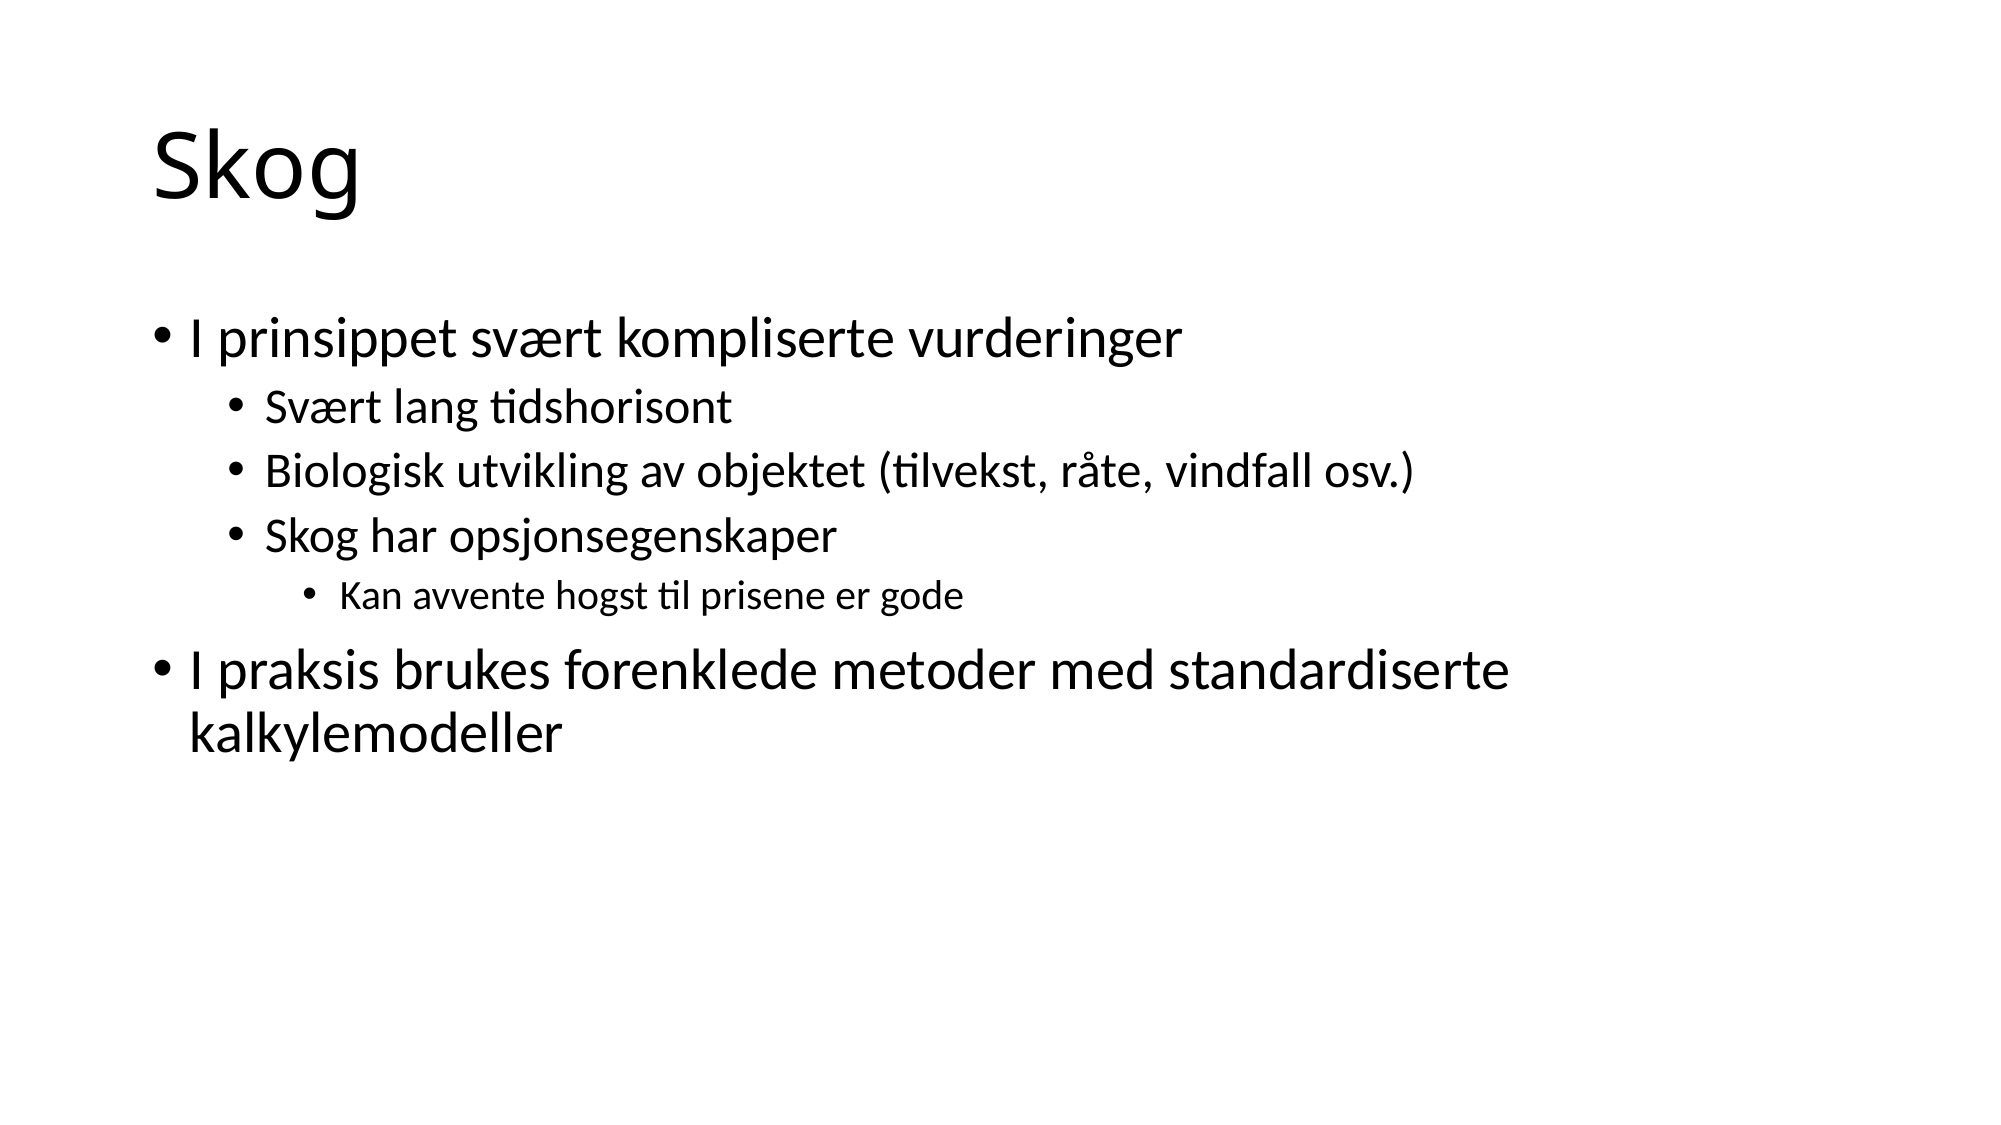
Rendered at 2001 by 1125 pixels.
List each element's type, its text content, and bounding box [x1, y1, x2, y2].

title Skog [137, 59, 1863, 278]
list I prinsippet svært kompliserte vurderinger Svært lang tidshorisont Biologisk utvikling av objektet (tilvekst, råte, vindfall osv.) Skog har opsjonsegenskaper Kan avvente hogst til prisene er gode I praksis brukes forenklede metoder med standardiserte kalkylemodeller [137, 299, 1863, 1014]
